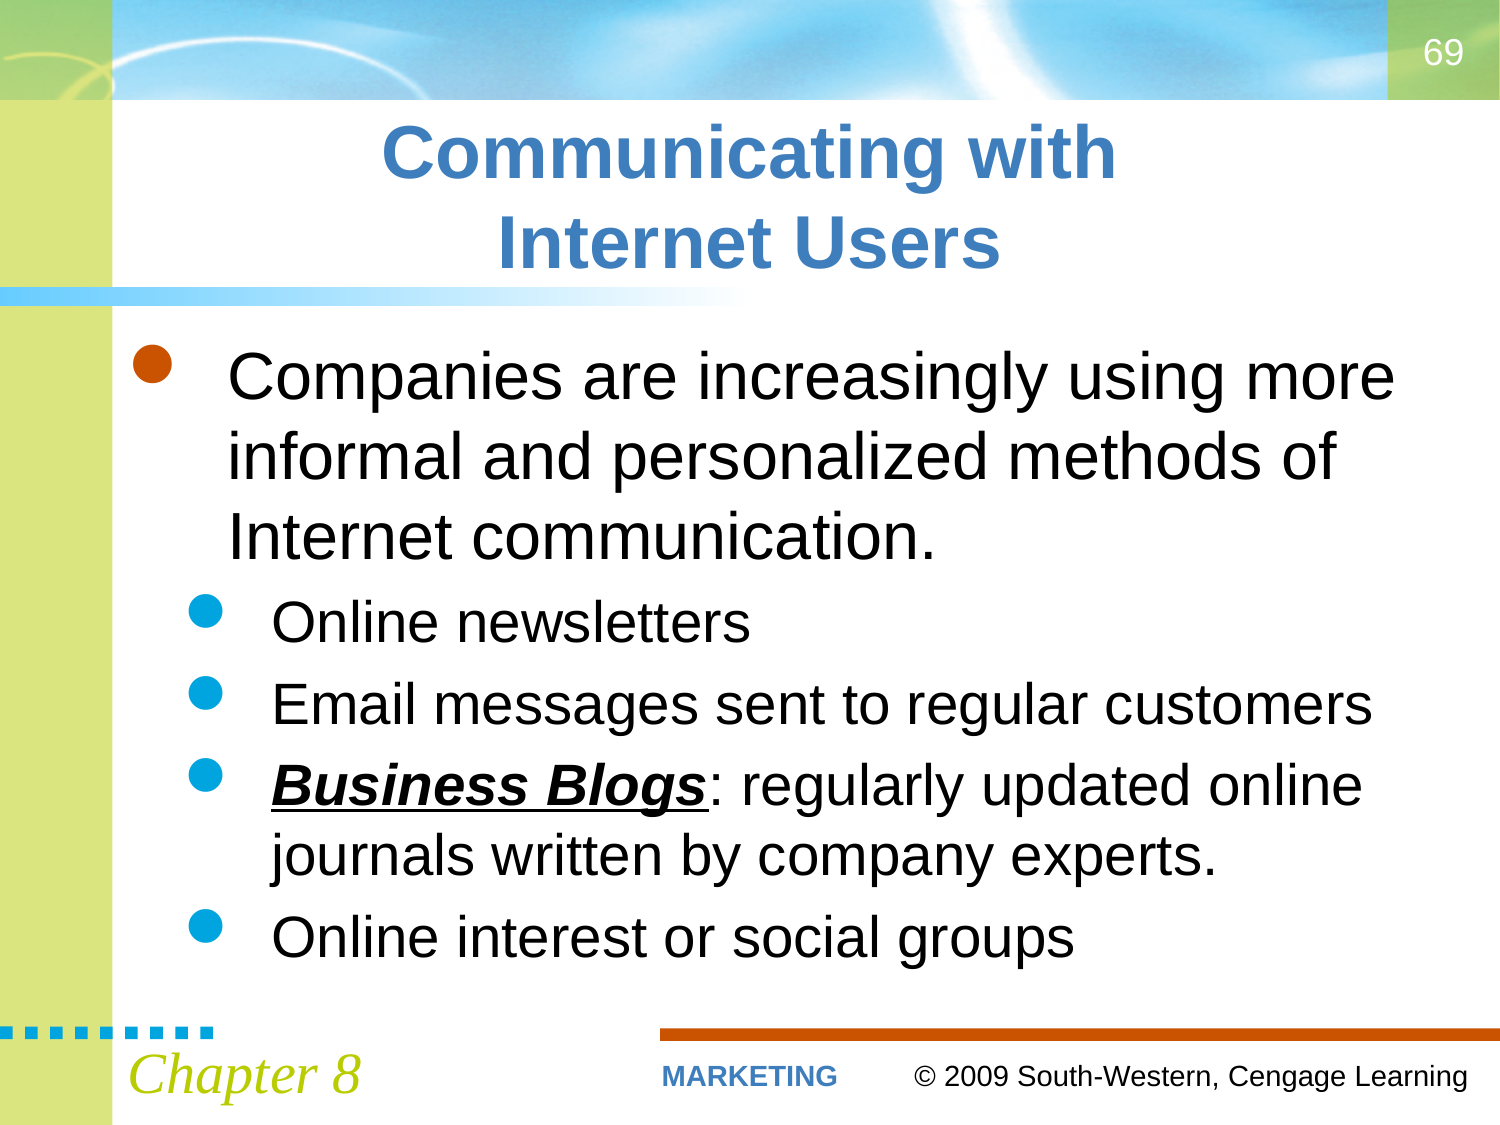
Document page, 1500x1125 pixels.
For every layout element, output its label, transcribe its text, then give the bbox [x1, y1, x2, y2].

footer Chapter 8 [112, 1013, 638, 1113]
list Companies are increasingly using more informal and personalized methods of Internet communication. Online newsletters Email messages sent to regular customers Business Blogs: regularly updated online journals written by company experts. Online interest or social groups [112, 324, 1463, 1013]
slide_number 69 [1387, 0, 1500, 101]
title Communicating with Internet Users [112, 99, 1388, 288]
